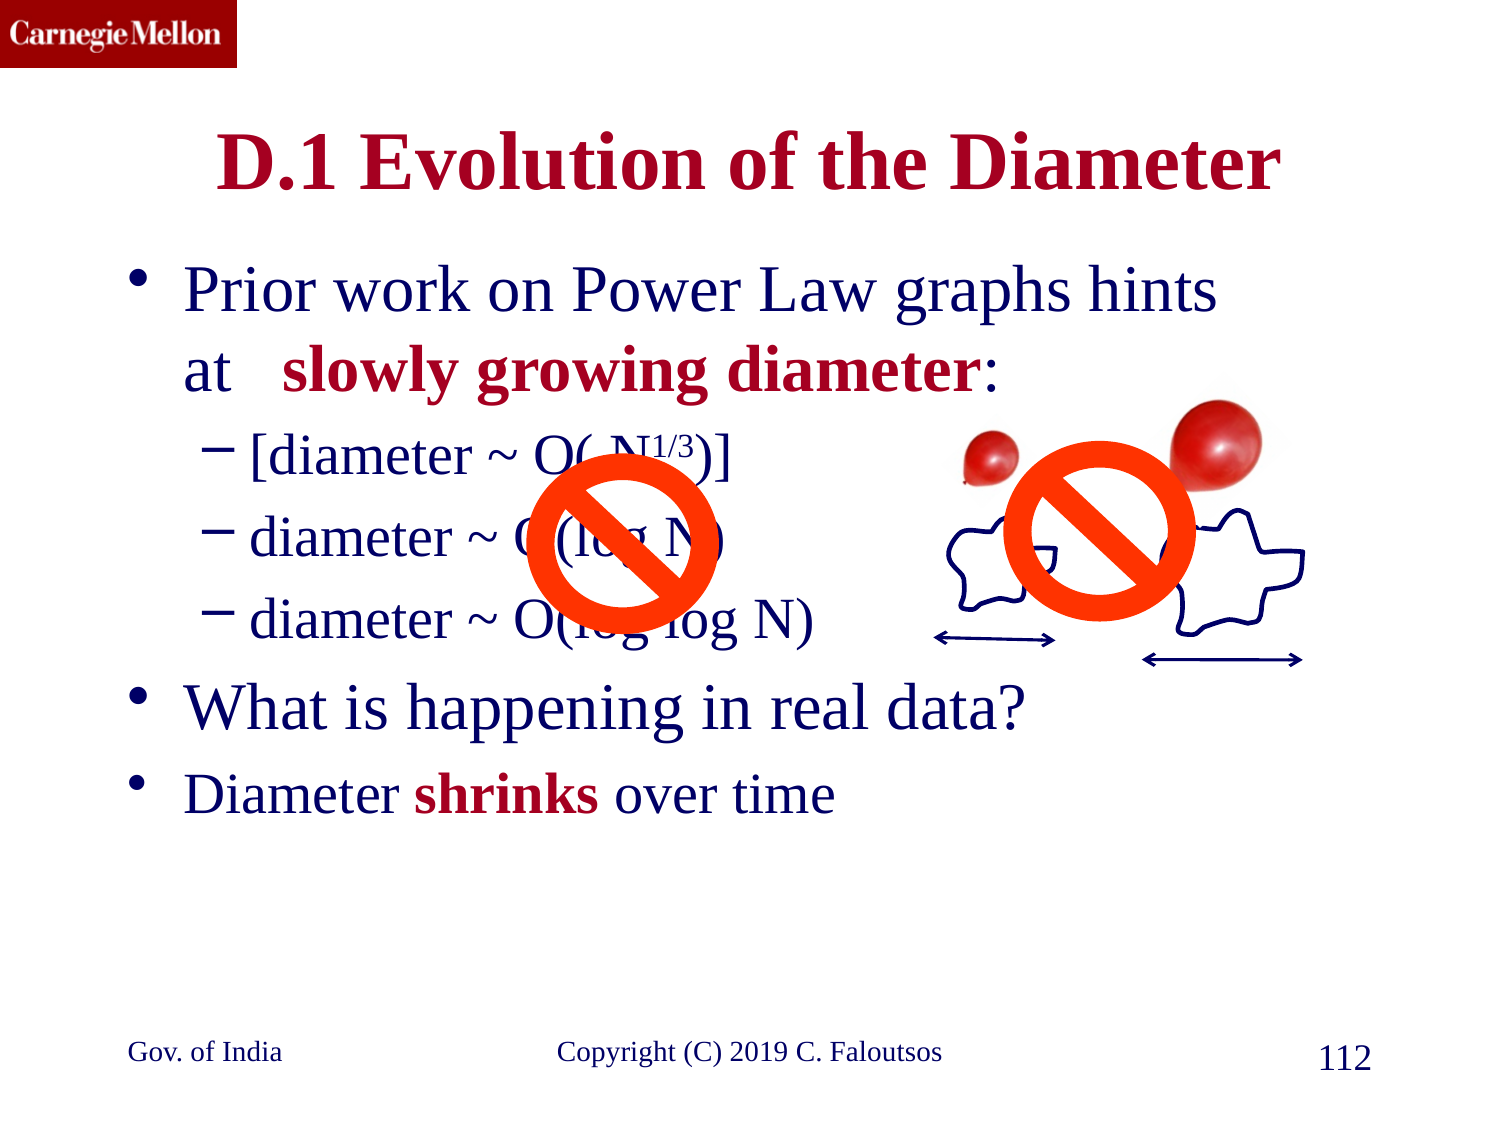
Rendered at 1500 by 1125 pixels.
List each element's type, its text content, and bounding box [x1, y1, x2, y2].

picture [0, 0, 237, 68]
picture [1139, 372, 1291, 512]
slide_number Gov. of India [112, 1024, 426, 1101]
picture [942, 414, 1036, 507]
list Prior work on Power Law graphs hints at slowly growing diameter: [diameter ~ O( N1/3)] diameter ~ O(log N) diameter ~ O(log log N) What is happening in real data? Diameter shrinks over time [112, 237, 1282, 975]
footer Copyright (C) 2019 C. Faloutsos [512, 1024, 988, 1101]
text_box [1009, 443, 1157, 507]
title D.1 Evolution of the Diameter [112, 99, 1388, 213]
text_box [528, 455, 717, 632]
slide_number 112 [1074, 1024, 1388, 1101]
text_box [933, 509, 1304, 661]
